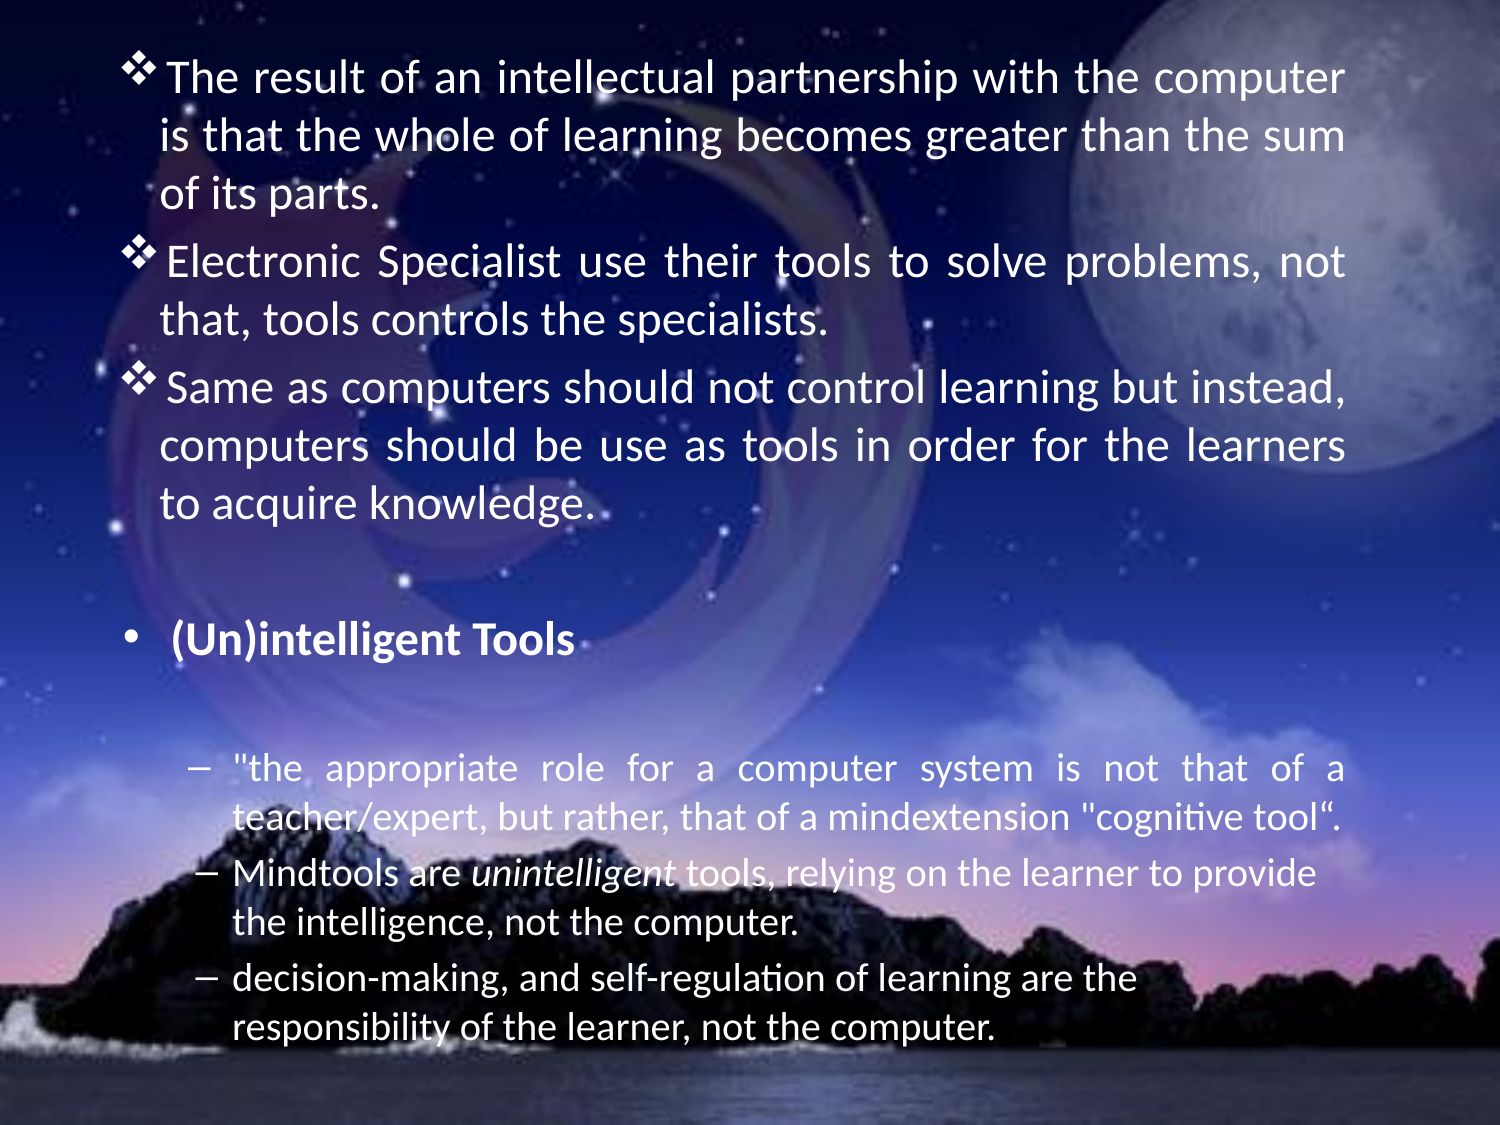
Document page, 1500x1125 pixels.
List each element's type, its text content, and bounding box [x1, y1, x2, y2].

list The result of an intellectual partnership with the computer is that the whole of learning becomes greater than the sum of its parts. Electronic Specialist use their tools to solve problems, not that, tools controls the specialists. Same as computers should not control learning but instead, computers should be use as tools in order for the learners to acquire knowledge. (Un)intelligent Tools "the appropriate role for a computer system is not that of a teacher/expert, but rather, that of a mindextension "cognitive tool“. Mindtools are unintelligent tools, relying on the learner to provide the intelligence, not the computer. decision-making, and self-regulation of learning are the responsibility of the learner, not the computer. [0, 37, 1363, 1088]
picture [0, 0, 1500, 1125]
